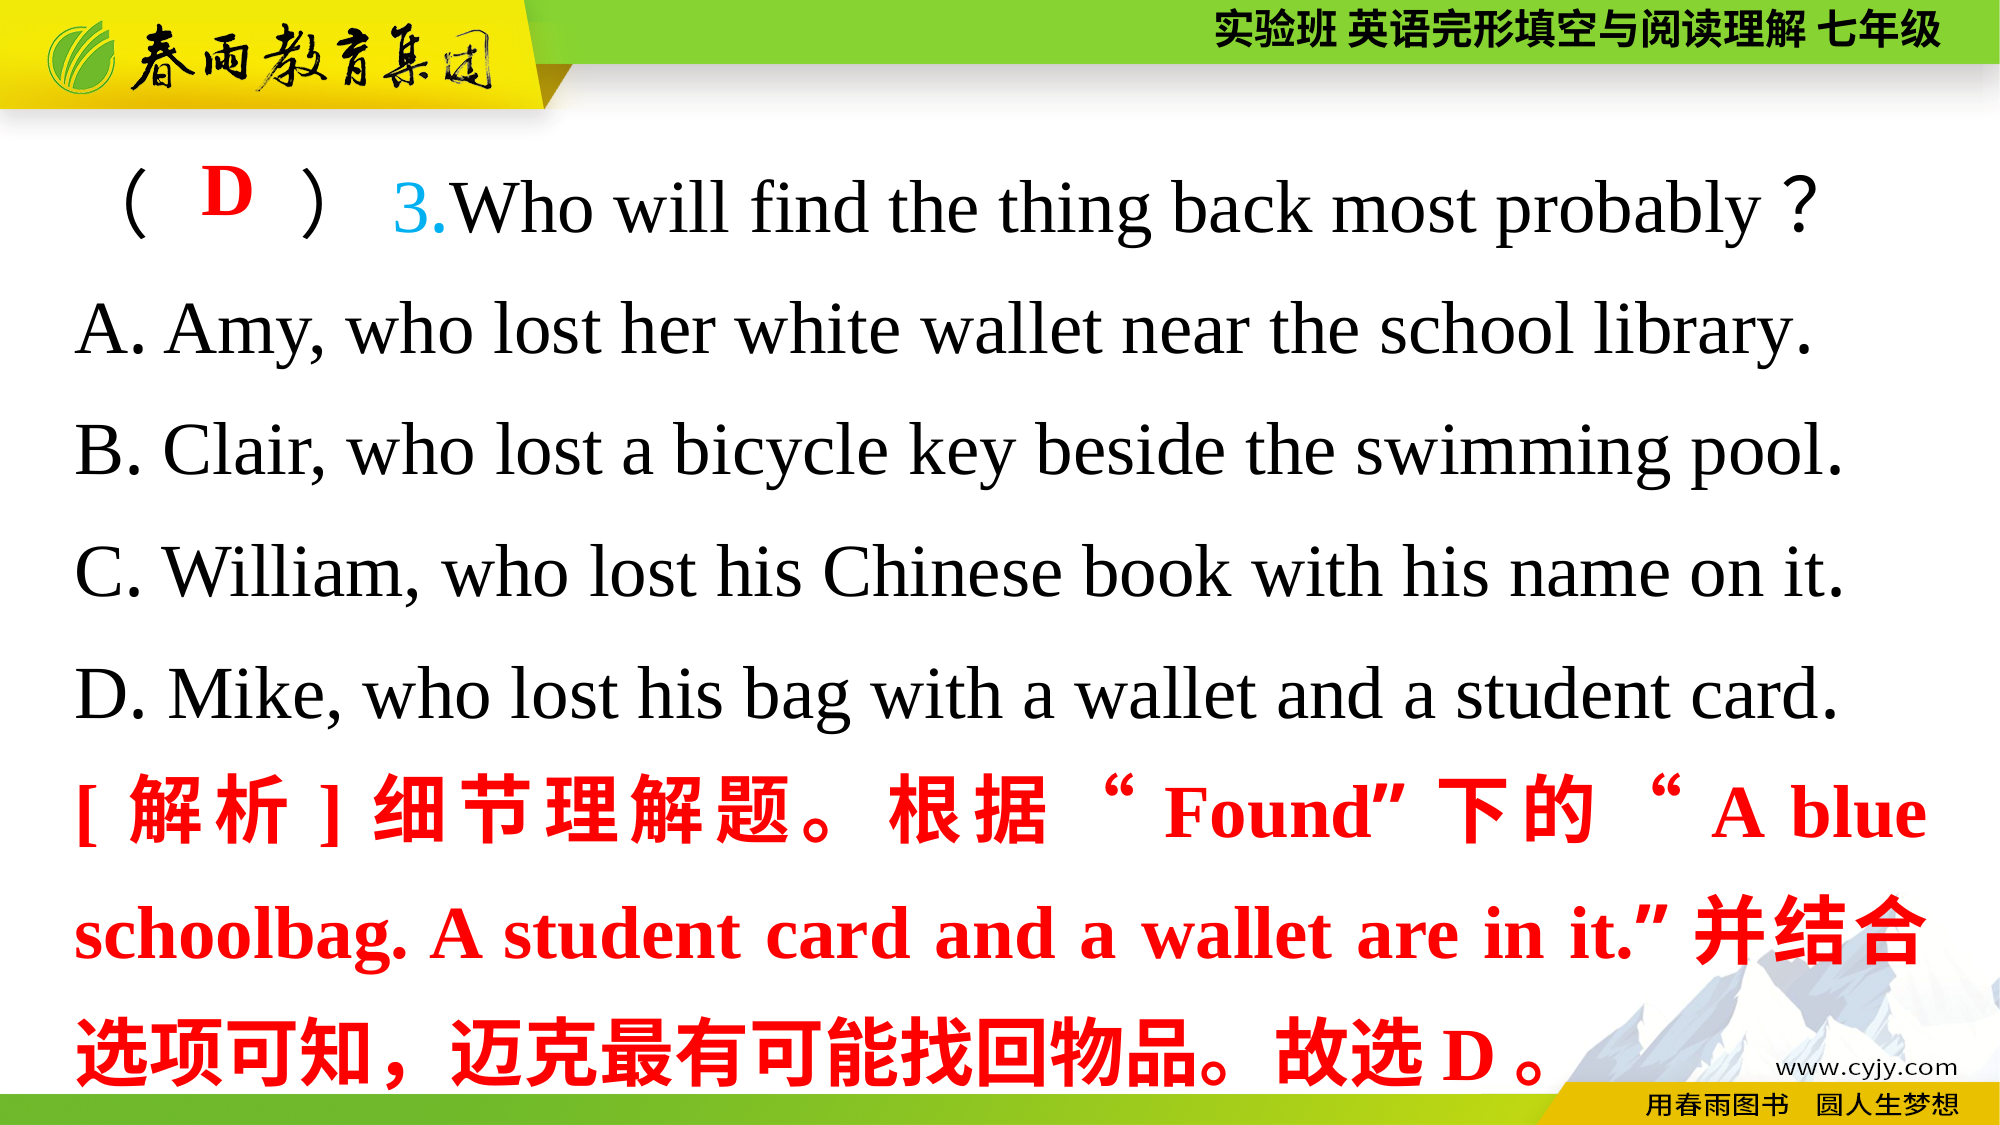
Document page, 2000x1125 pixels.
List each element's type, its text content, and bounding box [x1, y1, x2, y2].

text_box D [186, 132, 271, 238]
text_box [解析]细节理解题。根据“Found”下的“A blue schoolbag. A student card and a wallet are in it.”并结合选项可知，迈克最有可能找回物品。故选D。 [59, 723, 1944, 1103]
list （ ）3.Who will find the thing back most probably？ A. Amy, who lost her white wallet near the school library. B. Clair, who lost a bicycle key beside the swimming pool. C. William, who lost his Chinese book with his name on it. D. Mike, who lost his bag with a wallet and a student card. [59, 118, 1944, 723]
picture [0, 0, 2000, 1125]
